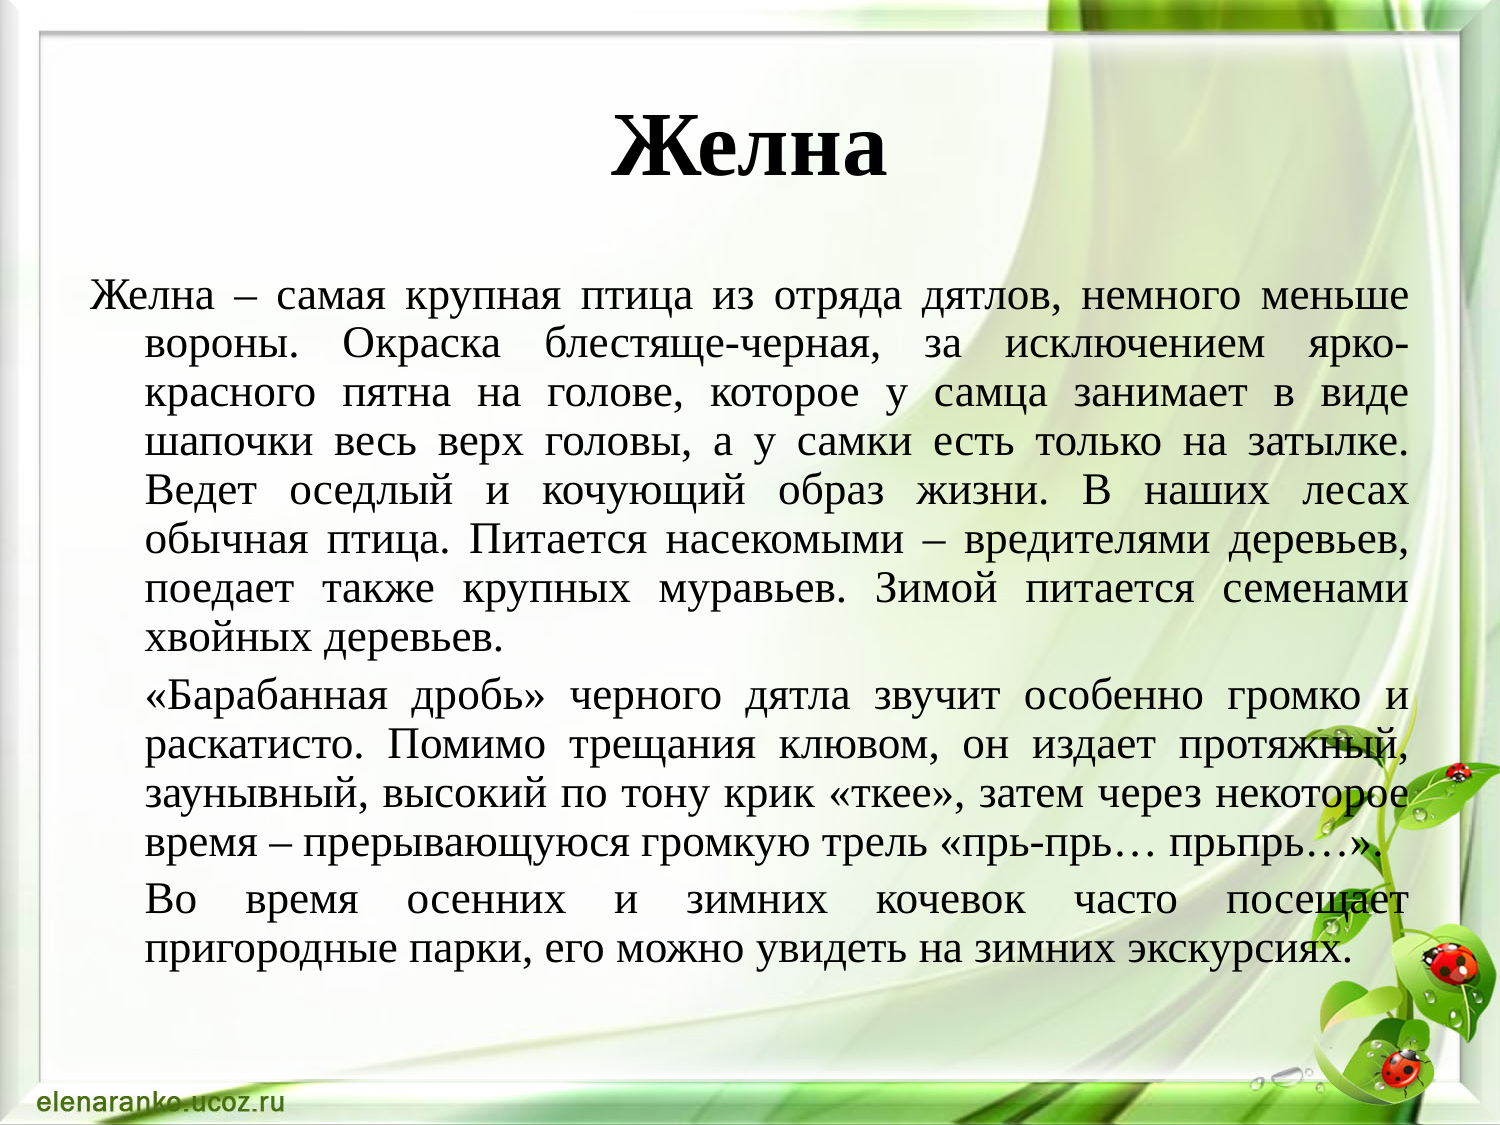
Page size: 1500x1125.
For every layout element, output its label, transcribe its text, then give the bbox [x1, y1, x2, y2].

list Желна – самая крупная птица из отряда дятлов, немного меньше вороны. Окраска блестяще-черная, за исключением ярко-красного пятна на голове, которое у самца занимает в виде шапочки весь верх головы, а у самки есть только на затылке. Ведет оседлый и кочующий образ жизни. В наших лесах обычная птица. Питается насекомыми – вредителями деревьев, поедает также крупных муравьев. Зимой питается семенами хвойных деревьев. «Барабанная дробь» черного дятла звучит особенно громко и раскатисто. Помимо трещания клювом, он издает протяжный, заунывный, высокий по тону крик «ткее», затем через некоторое время – прерывающуюся громкую трель «прь-прь… прьпрь…». Во время осенних и зимних кочевок часто посещает пригородные парки, его можно увидеть на зимних экскурсиях. [75, 262, 1425, 1005]
picture [0, 0, 1500, 1125]
title Желна [75, 45, 1425, 233]
